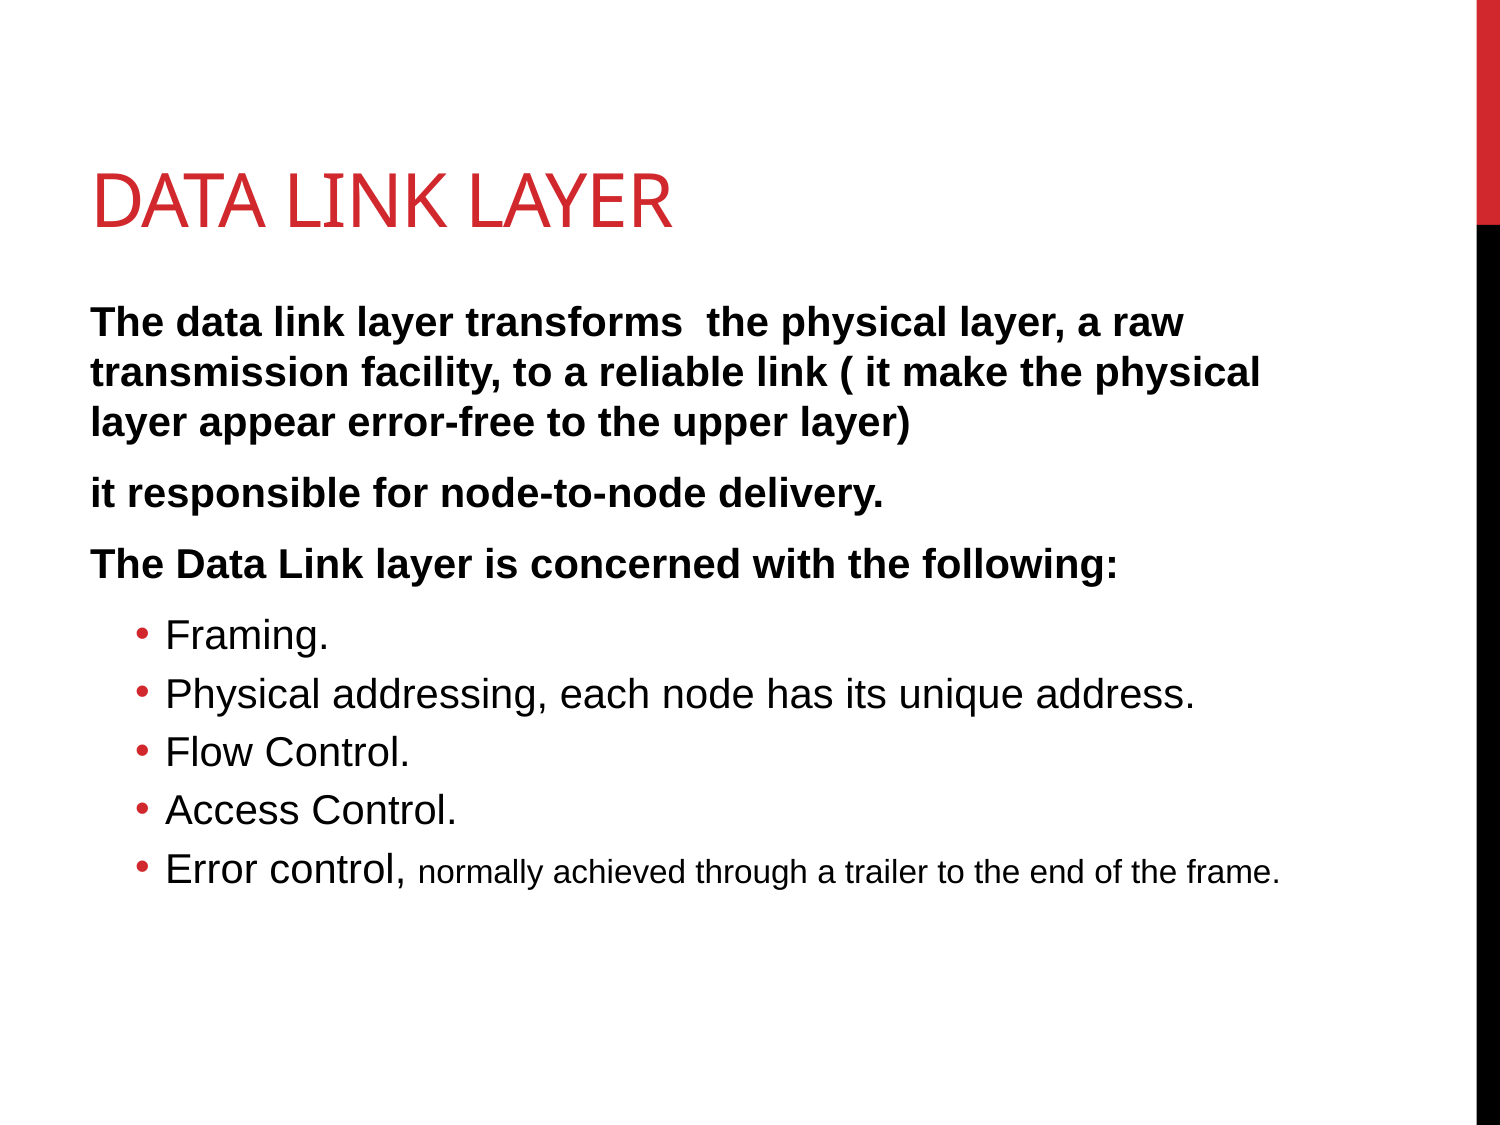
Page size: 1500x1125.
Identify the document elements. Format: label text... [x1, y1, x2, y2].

list The data link layer transforms the physical layer, a raw transmission facility, to a reliable link ( it make the physical layer appear error-free to the upper layer) it responsible for node-to-node delivery. The Data Link layer is concerned with the following: Framing. Physical addressing, each node has its unique address. Flow Control. Access Control. Error control, normally achieved through a trailer to the end of the frame. [75, 287, 1325, 1005]
title Data Link Layer [75, 25, 1025, 250]
